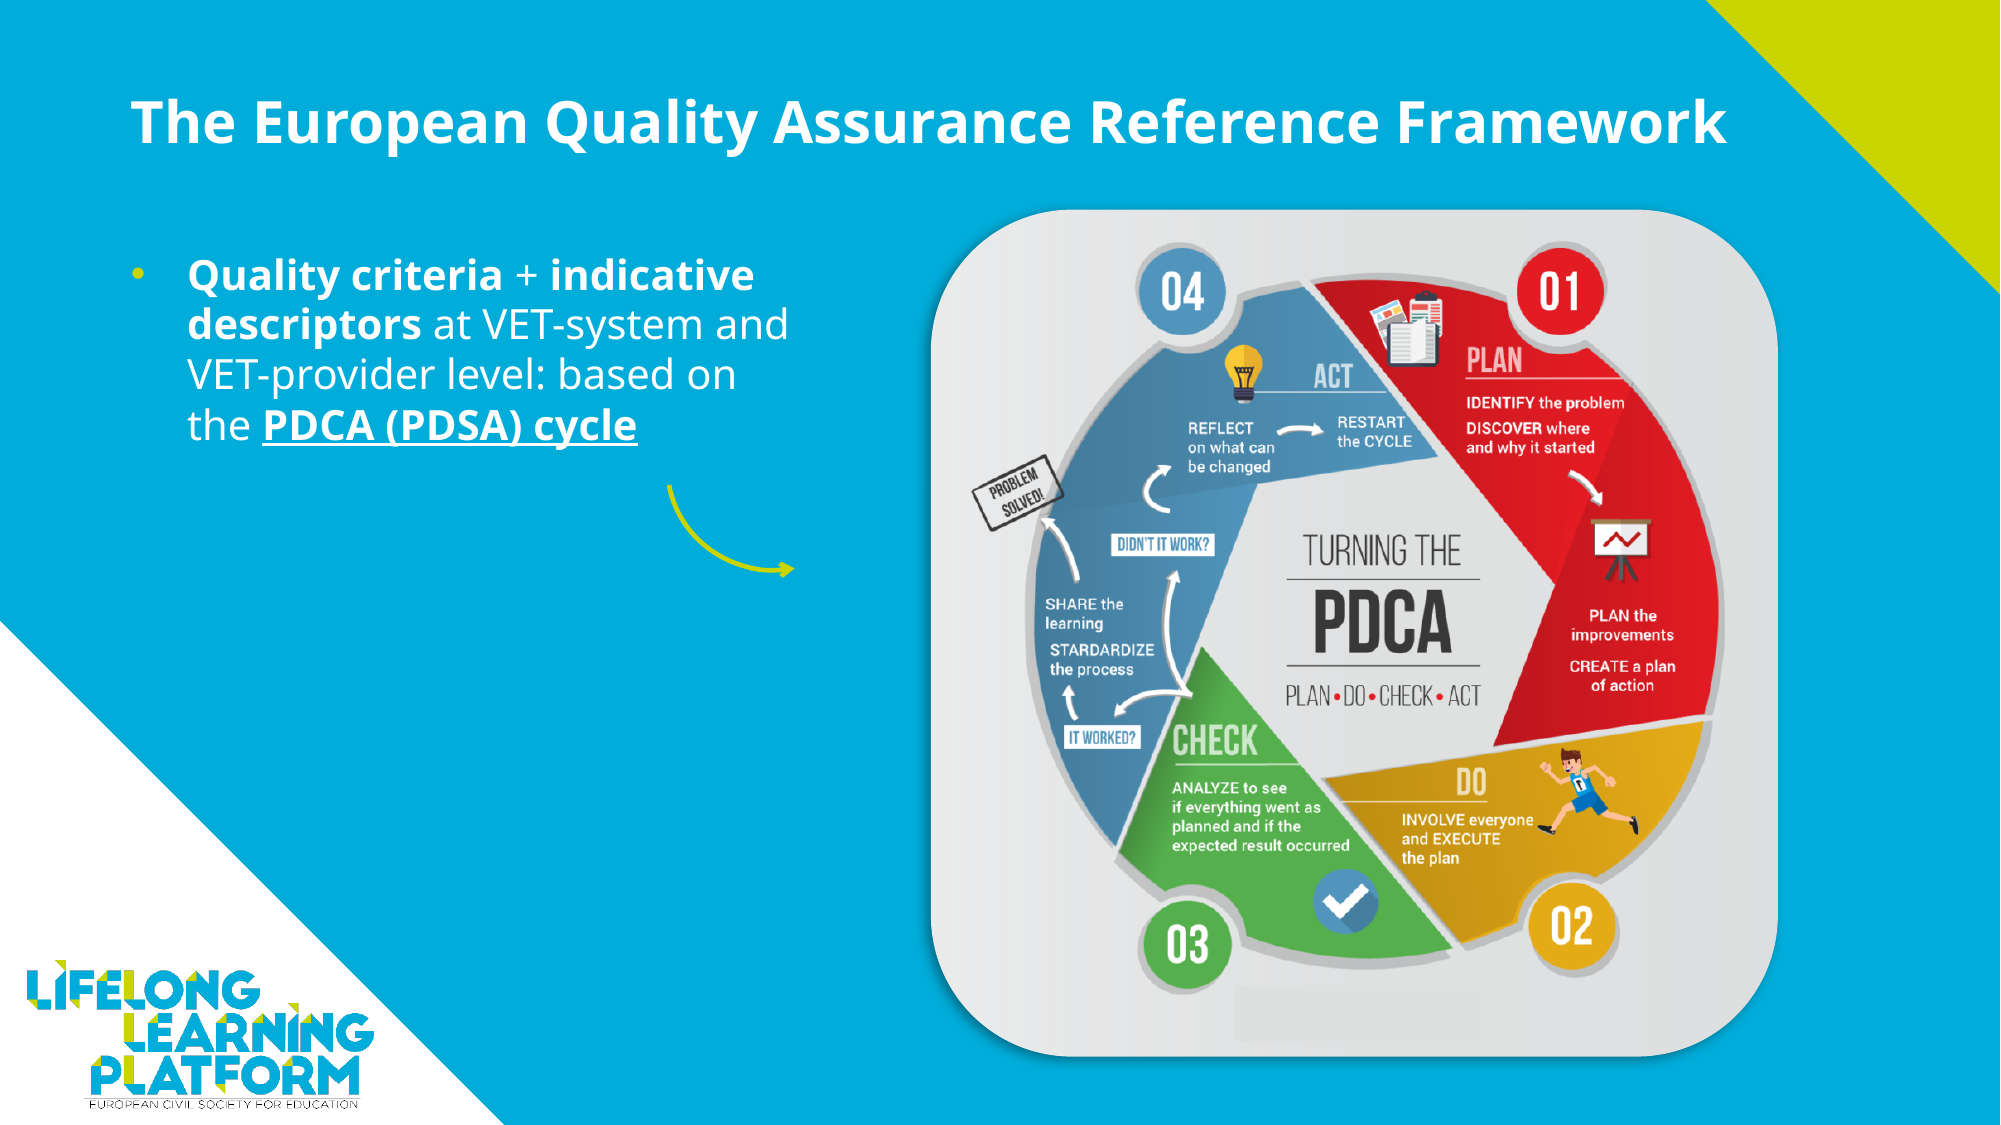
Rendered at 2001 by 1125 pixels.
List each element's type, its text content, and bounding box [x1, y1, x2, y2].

picture [931, 210, 1777, 1056]
text_box [1704, 0, 2000, 296]
picture [761, 570, 789, 575]
text_box [0, 619, 341, 1125]
text_box [668, 465, 795, 578]
picture [27, 960, 374, 1125]
text_box The European Quality Assurance Reference Framework [110, 64, 1752, 288]
text_box [374, 993, 506, 1125]
text_box Quality criteria + indicative descriptors at VET-system and VET-provider level: based on the PDCA (PDSA) cycle [110, 228, 813, 471]
